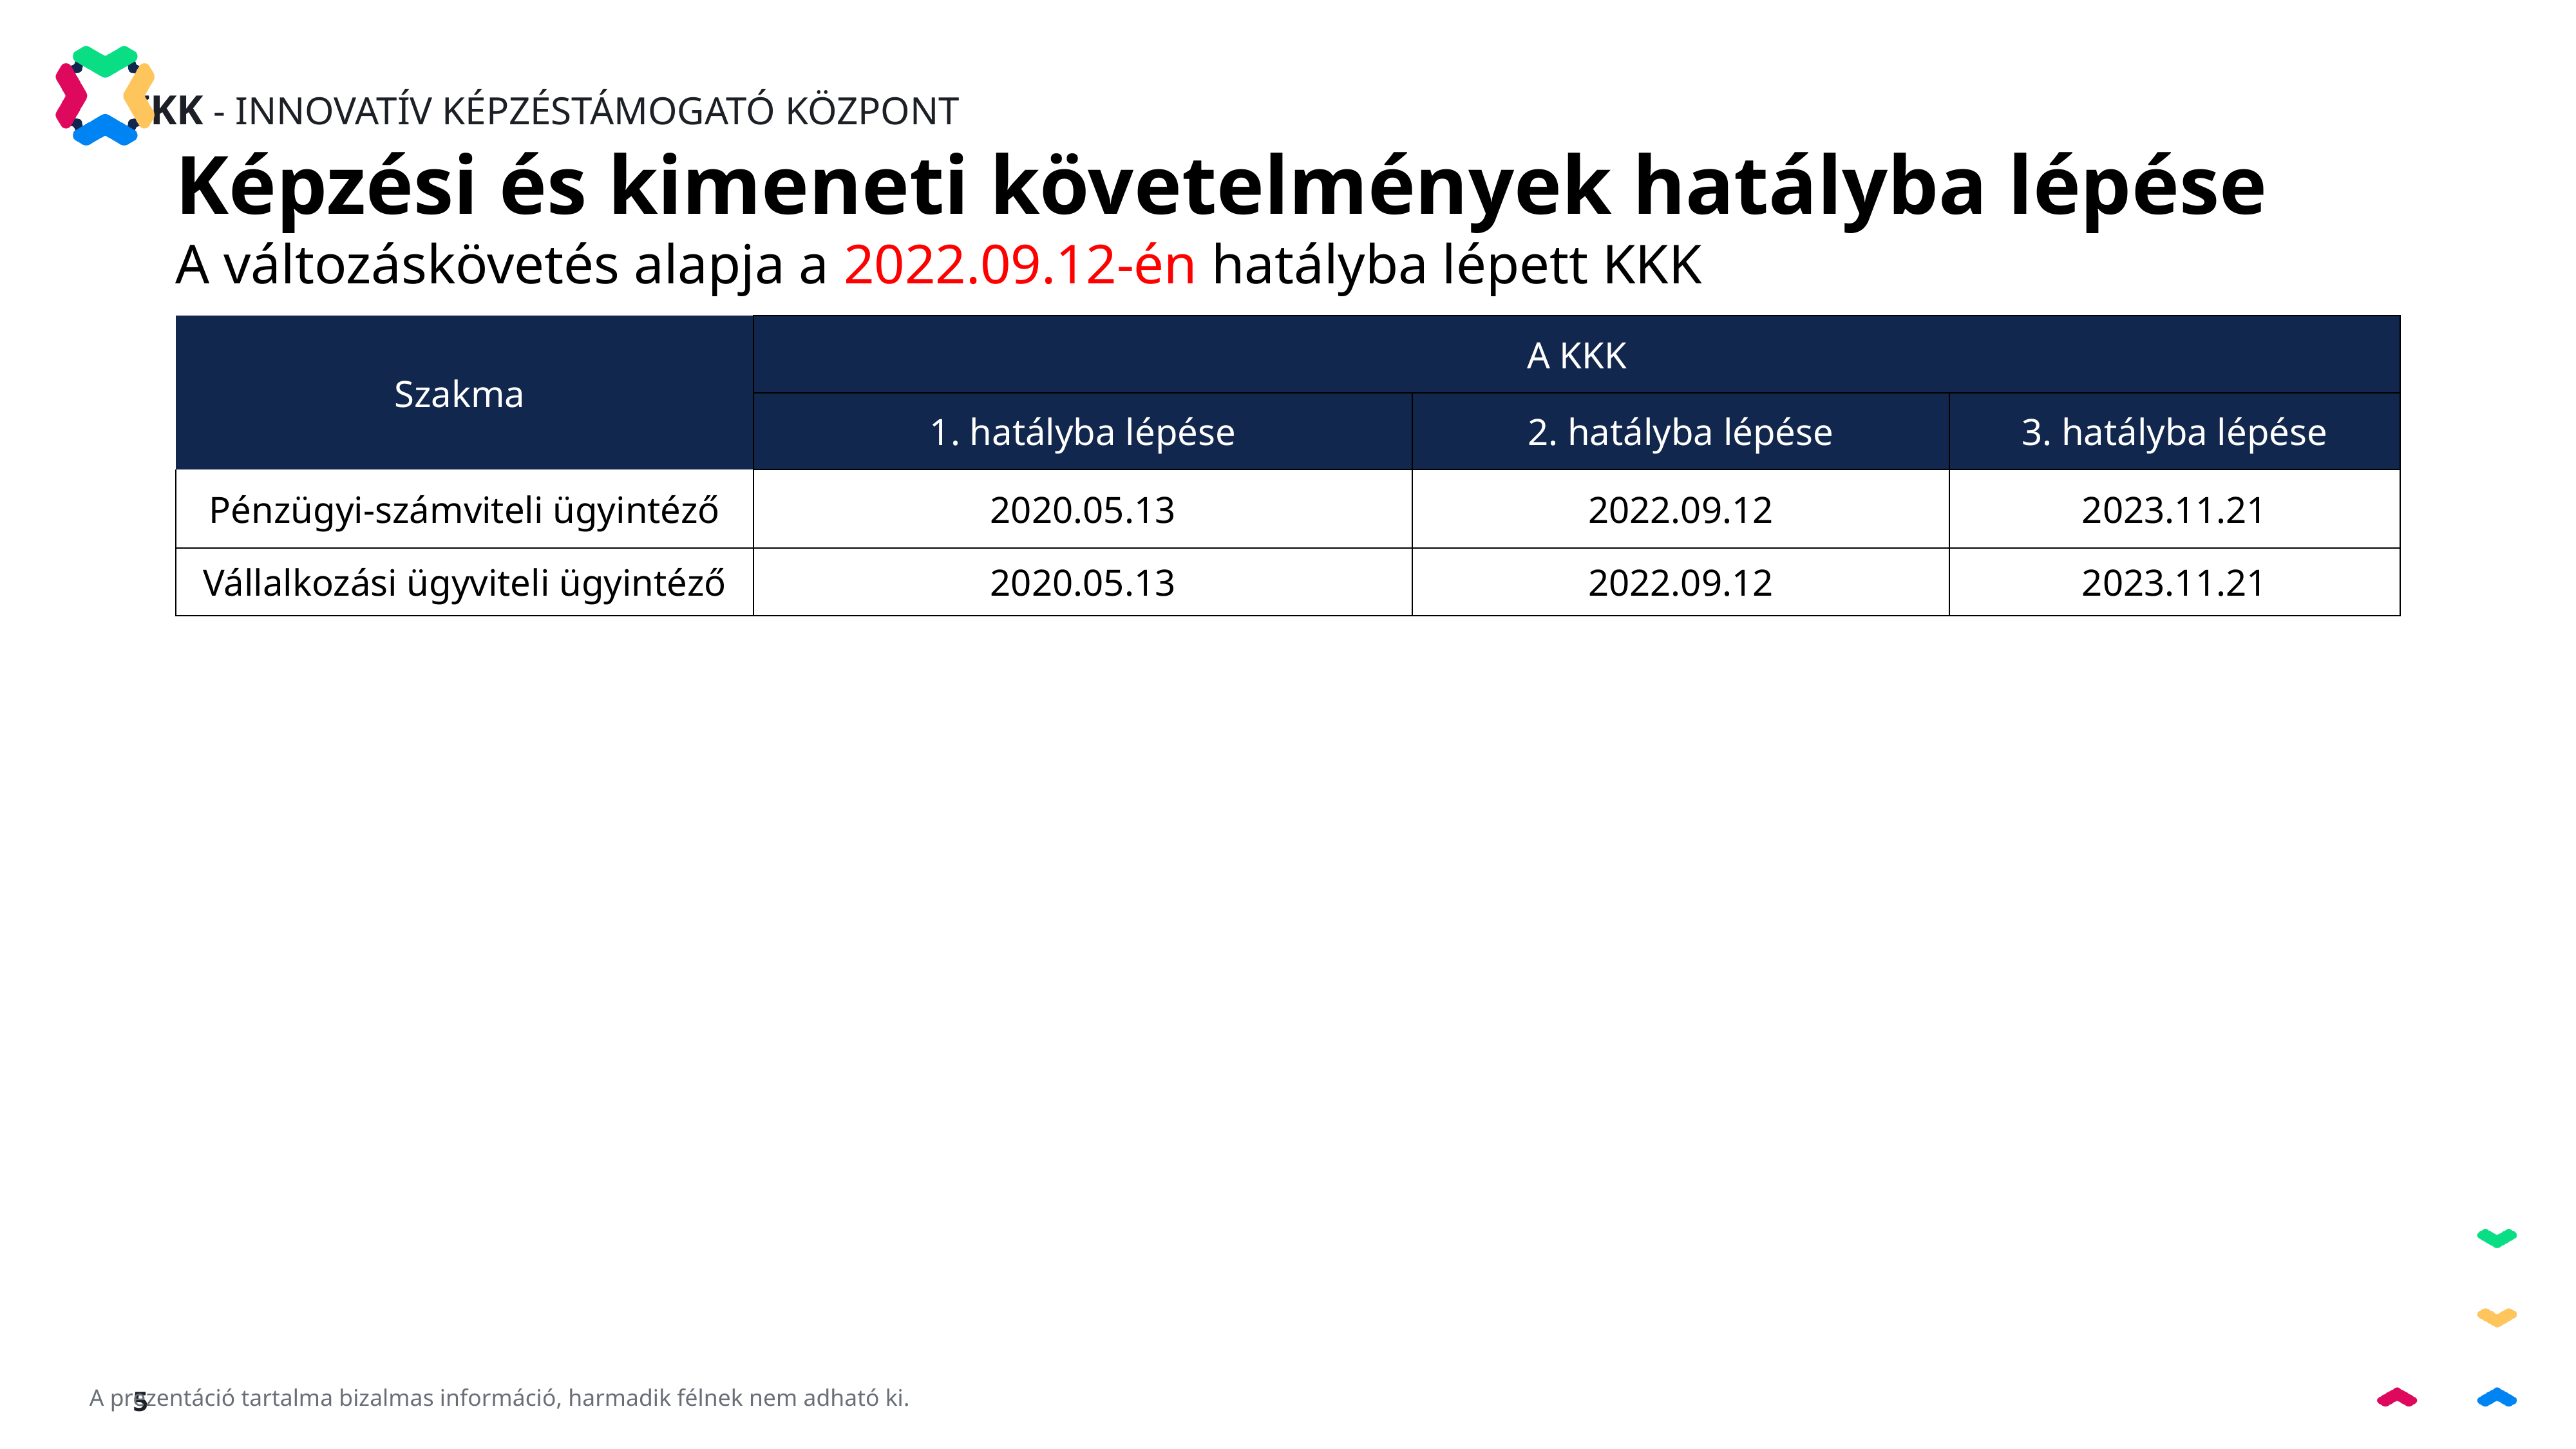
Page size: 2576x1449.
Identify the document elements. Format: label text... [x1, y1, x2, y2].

table_header A KKK [754, 316, 2400, 392]
list Képzési és kimeneti követelmények hatályba lépése A változáskövetés alapja a 2022.09.12-én hatályba lépett KKK [175, 133, 2336, 316]
picture [2377, 1229, 2517, 1406]
table_cell 3. hatályba lépése [1950, 393, 2400, 469]
table_cell 2020.05.13 [754, 470, 1412, 547]
table_cell 2023.11.21 [1950, 470, 2400, 547]
table_cell 2. hatályba lépése [1413, 393, 1949, 469]
table_header Szakma [176, 316, 753, 469]
table_cell 2022.09.12 [1413, 470, 1949, 547]
table_cell Pénzügyi-számviteli ügyintéző [176, 469, 753, 547]
picture [55, 46, 155, 146]
table_cell 2022.09.12 [1413, 549, 1949, 615]
table_cell 2020.05.13 [754, 549, 1412, 615]
table_cell 2023.11.21 [1950, 549, 2400, 615]
table_cell Vállalkozási ügyviteli ügyintéző [176, 549, 753, 615]
table_cell 1. hatályba lépése [754, 393, 1412, 469]
